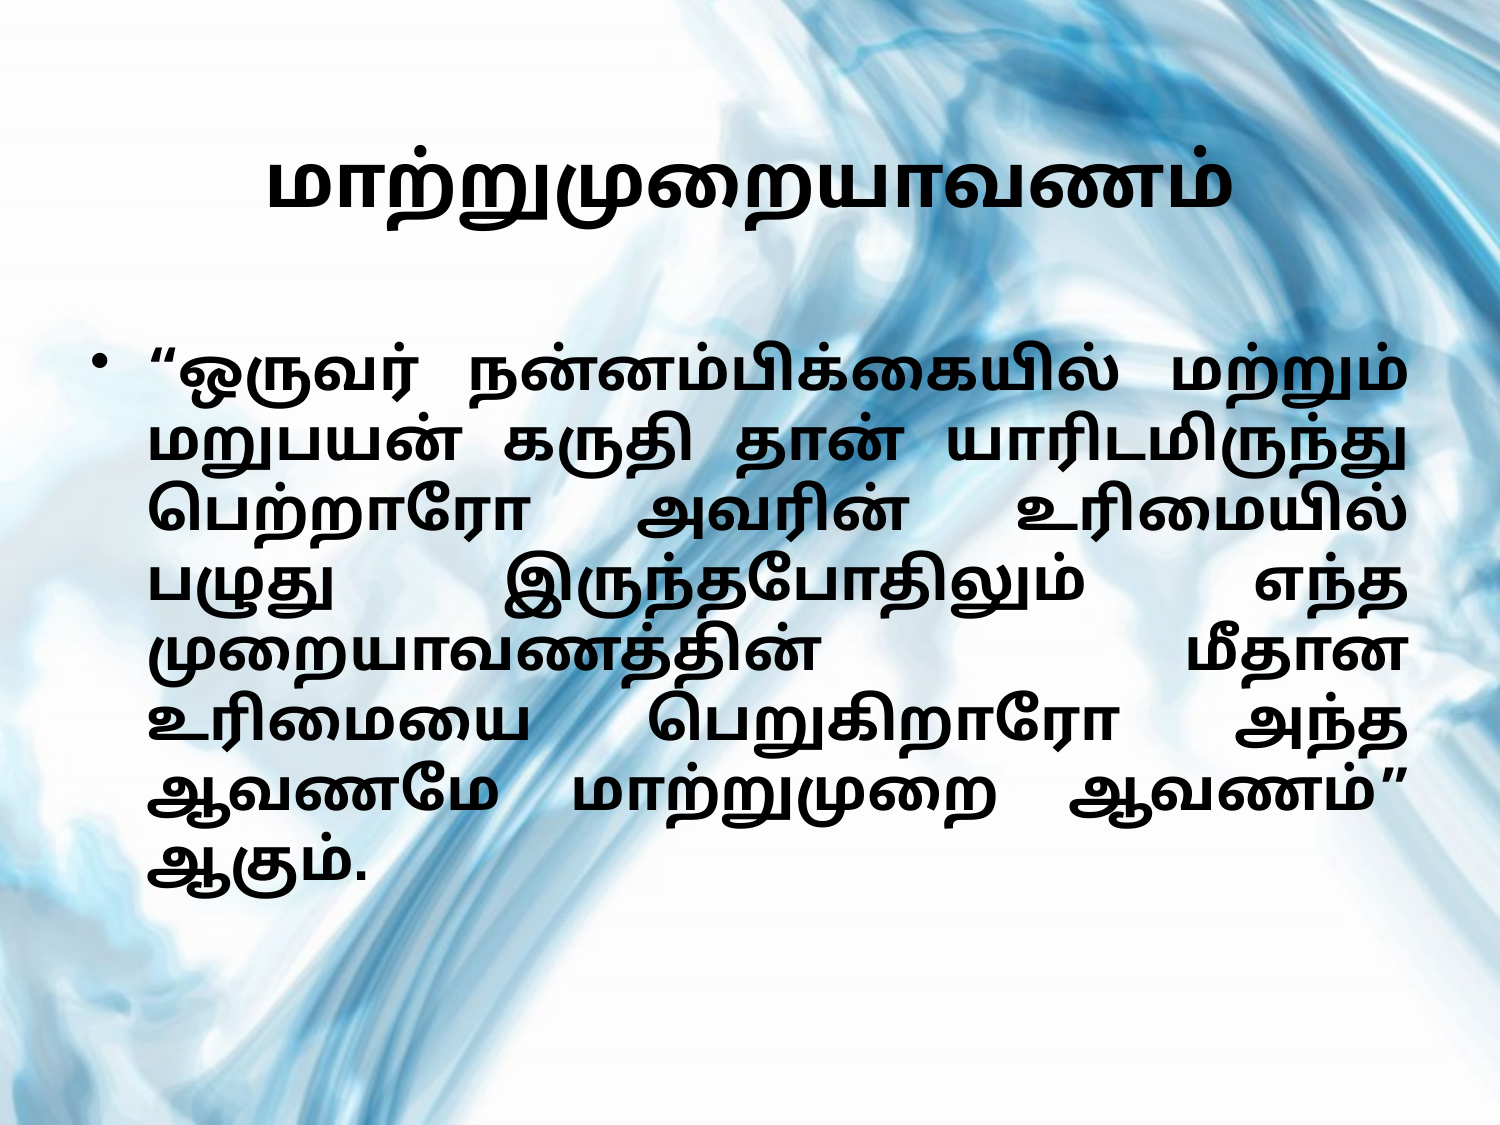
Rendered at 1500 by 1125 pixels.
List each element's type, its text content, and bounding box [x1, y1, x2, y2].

list “ஒருவர் நன்னம்பிக்கையில் மற்றும் மறுபயன் கருதி தான் யாரிடமிருந்து பெற்றாரோ அவரின் உரிமையில் பழுது இருந்தபோதிலும் எந்த முறையாவணத்தின் மீதான உரிமையை பெறுகிறாரோ அந்த ஆவணமே மாற்றுமுறை ஆவணம்” ஆகும். [74, 324, 1426, 1006]
title மாற்றுமுறையாவணம் [74, 98, 1426, 257]
picture [0, 0, 1500, 1125]
